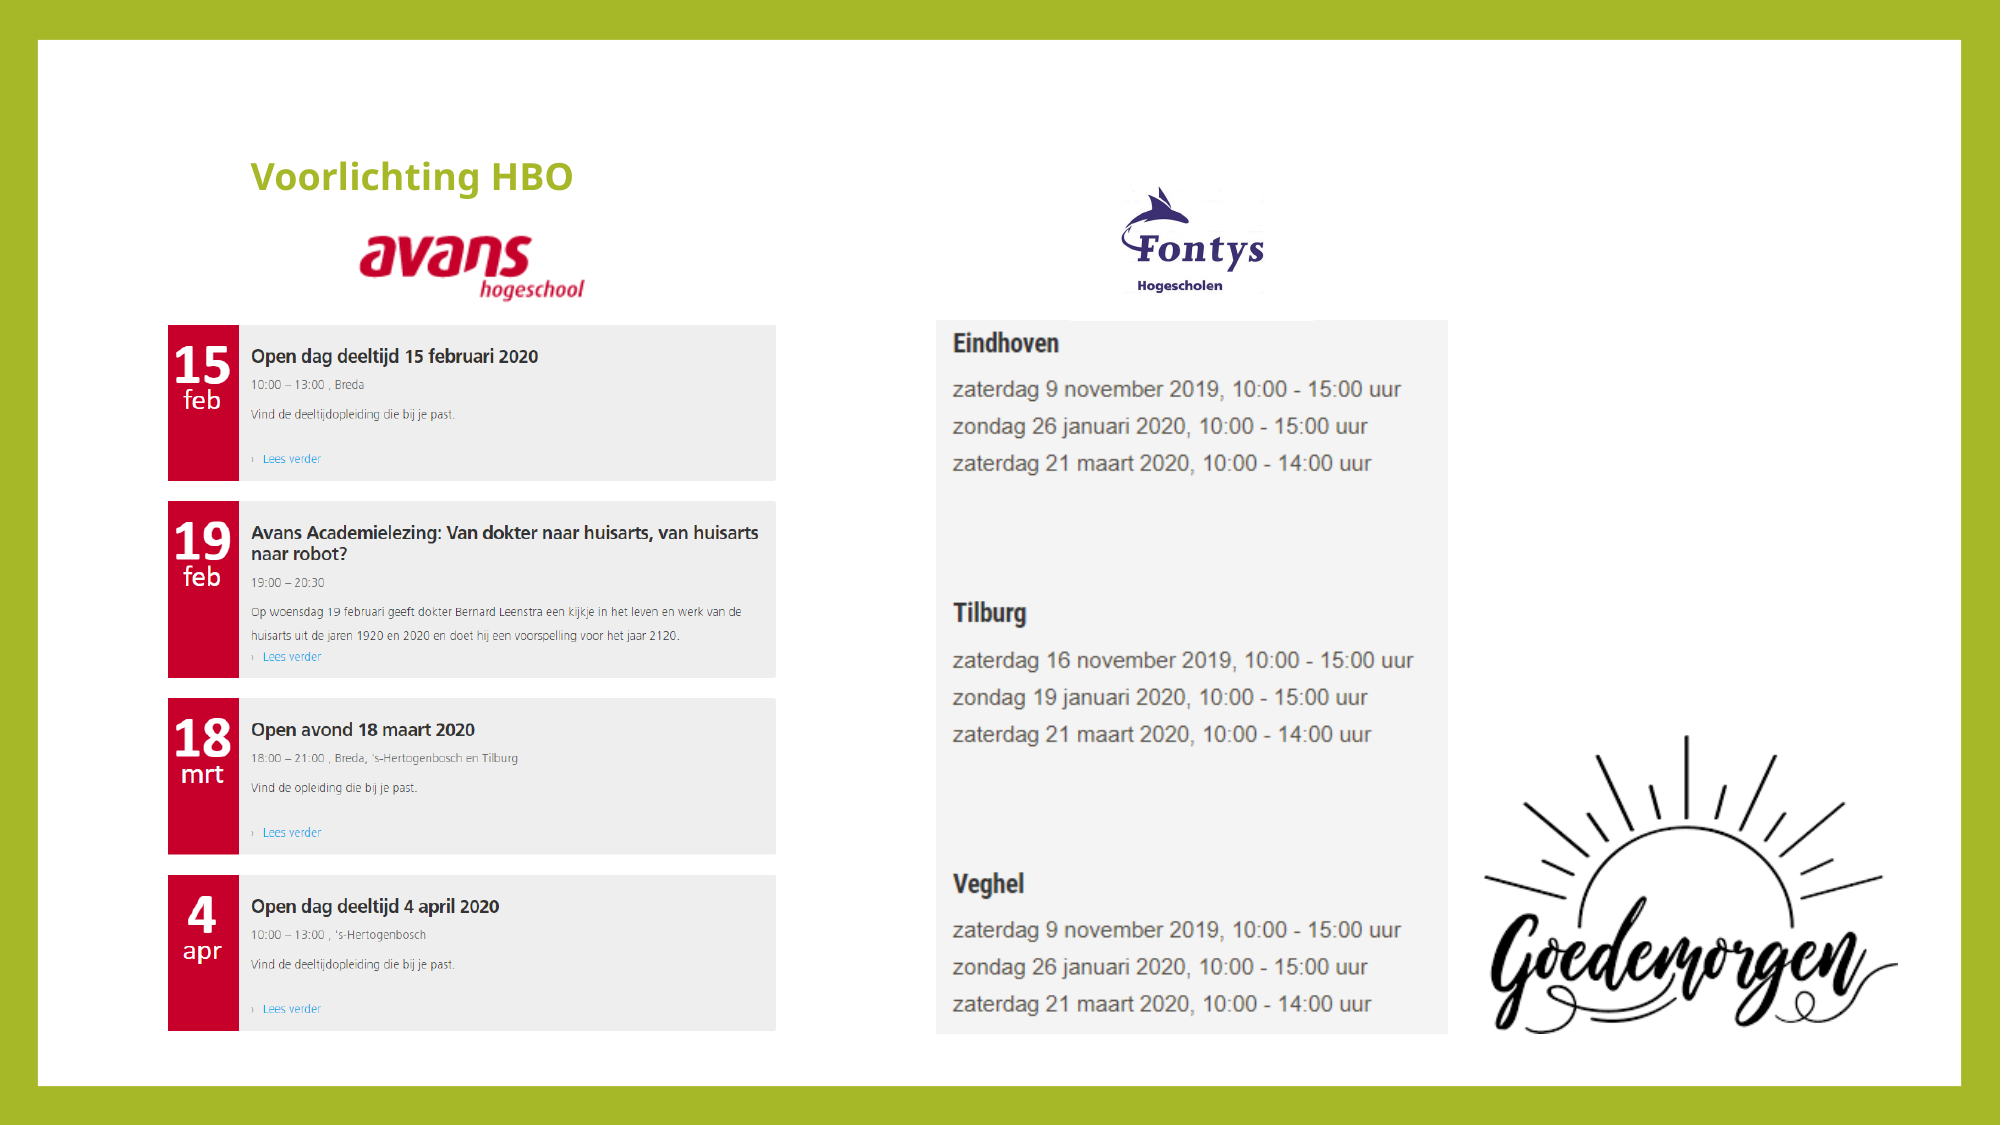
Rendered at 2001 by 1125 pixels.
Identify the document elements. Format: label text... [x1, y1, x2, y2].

text_box Voorlichting HBO [235, 145, 1743, 206]
picture [1484, 735, 1898, 1035]
picture [165, 207, 779, 1035]
picture [936, 158, 1448, 1035]
